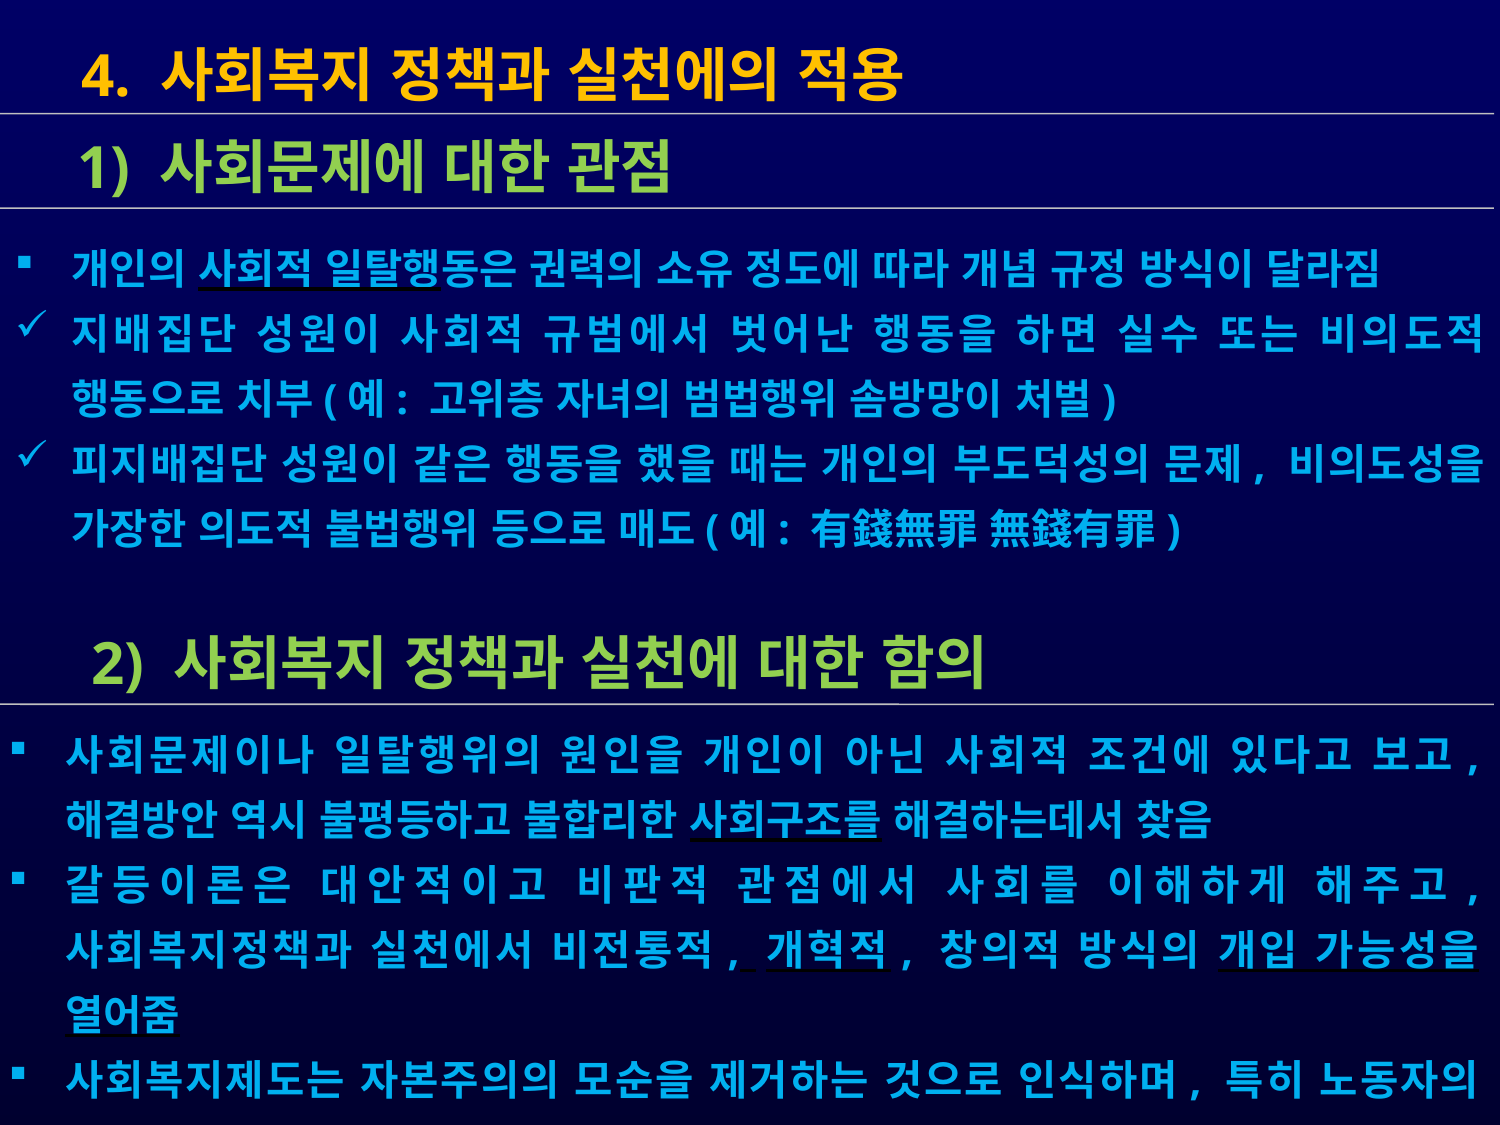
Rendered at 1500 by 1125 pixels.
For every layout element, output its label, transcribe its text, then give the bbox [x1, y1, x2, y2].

text_box 개인의 사회적 일탈행동은 권력의 소유 정도에 따라 개념 규정 방식이 달라짐 지배집단 성원이 사회적 규범에서 벗어난 행동을 하면 실수 또는 비의도적 행동으로 치부(예: 고위층 자녀의 범법행위 솜방망이 처벌) 피지배집단 성원이 같은 행동을 했을 때는 개인의 부도덕성의 문제, 비의도성을 가장한 의도적 불법행위 등으로 매도(예: 有錢無罪 無錢有罪) [0, 283, 1500, 560]
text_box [0, 30, 1500, 277]
text_box 사회문제이나 일탈행위의 원인을 개인이 아닌 사회적 조건에 있다고 보고, 해결방안 역시 불평등하고 불합리한 사회구조를 해결하는데서 찾음 갈등이론은 대안적이고 비판적 관점에서 사회를 이해하게 해주고, 사회복지정책과 실천에서 비전통적, 개혁적, 창의적 방식의 개입 가능성을 열어줌 사회복지제도는 자본주의의 모순을 제거하는 것으로 인식하며, 특히 노동자의 보호를 위한 사회복지제도의 필요성을 높게 평가 [0, 706, 1494, 1125]
text_box 2) 사회복지 정책과 실천에 대한 함의 [46, 618, 1003, 704]
